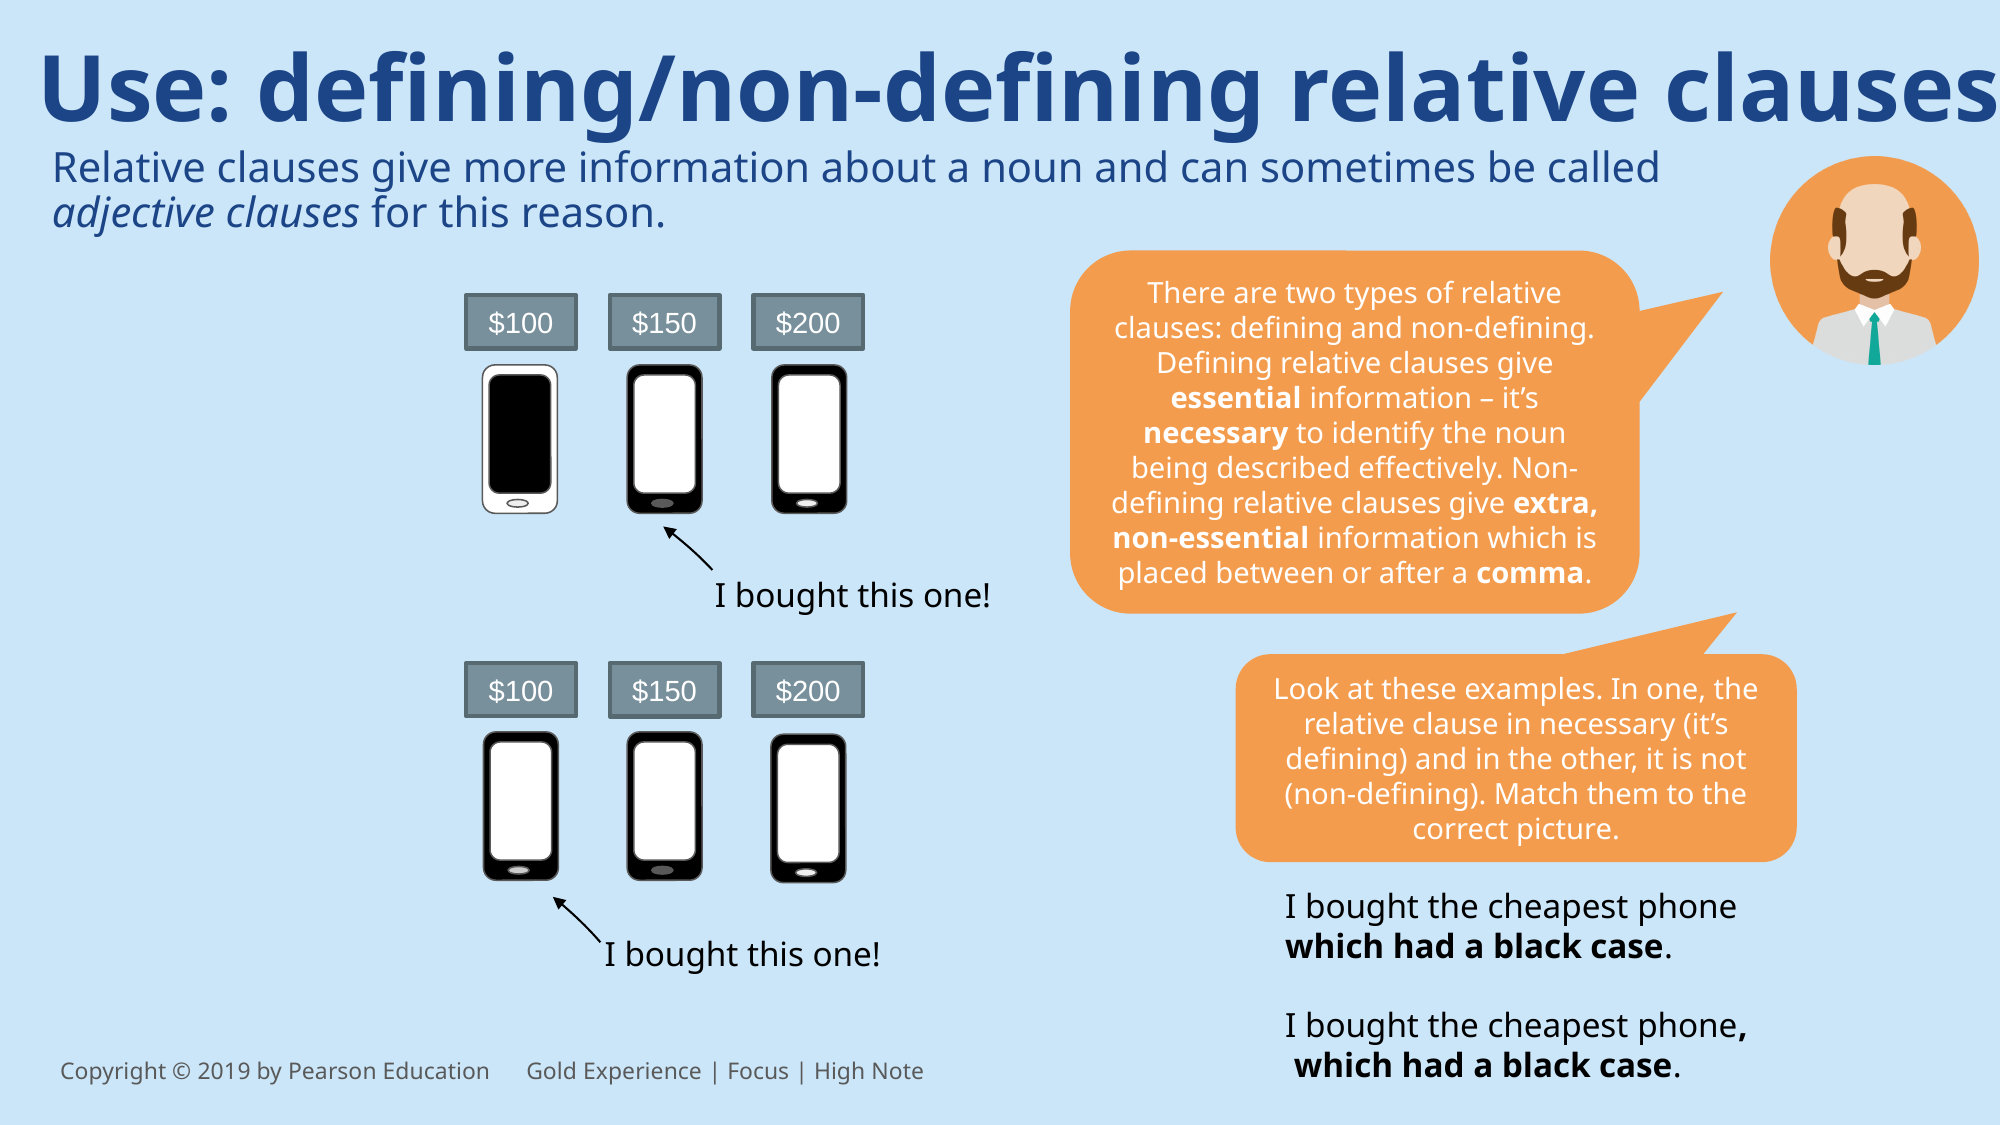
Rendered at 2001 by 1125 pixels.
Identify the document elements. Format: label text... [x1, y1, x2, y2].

text_box $200 [753, 295, 864, 349]
footer Copyright © 2019 by Pearson Education Gold Experience | Focus | High Note [45, 1040, 1084, 1101]
text_box $100 [466, 662, 576, 717]
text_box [771, 364, 847, 514]
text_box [770, 733, 846, 883]
text_box Look at these examples. In one, the relative clause in necessary (it’s defining) and in the other, it is not (non-defining). Match them to the correct picture. [1235, 612, 1797, 863]
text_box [626, 731, 703, 881]
text_box [655, 526, 713, 571]
text_box Relative clauses give more information about a noun and can sometimes be called adjective clauses for this reason. [36, 138, 1758, 199]
text_box There are two types of relative clauses: defining and non-defining. Defining relative clauses give essential information – it’s necessary to identify the noun being described effectively. Non-defining relative clauses give extra, non-essential information which is placed between or after a comma. [1070, 250, 1724, 614]
text_box I bought the cheapest phone, which had a black case. [1270, 997, 1786, 1089]
text_box [544, 896, 601, 943]
text_box I bought this one! [699, 566, 1084, 623]
text_box I bought this one! [589, 925, 973, 981]
text_box $200 [753, 662, 864, 717]
text_box I bought the cheapest phone which had a black case. [1270, 877, 1786, 969]
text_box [482, 364, 558, 514]
text_box $150 [609, 295, 720, 349]
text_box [483, 731, 559, 881]
text_box $100 [466, 295, 576, 349]
title Use: defining/non-defining relative clauses [22, 35, 2000, 251]
text_box $150 [609, 663, 720, 717]
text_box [626, 364, 703, 514]
picture [1770, 156, 1979, 366]
